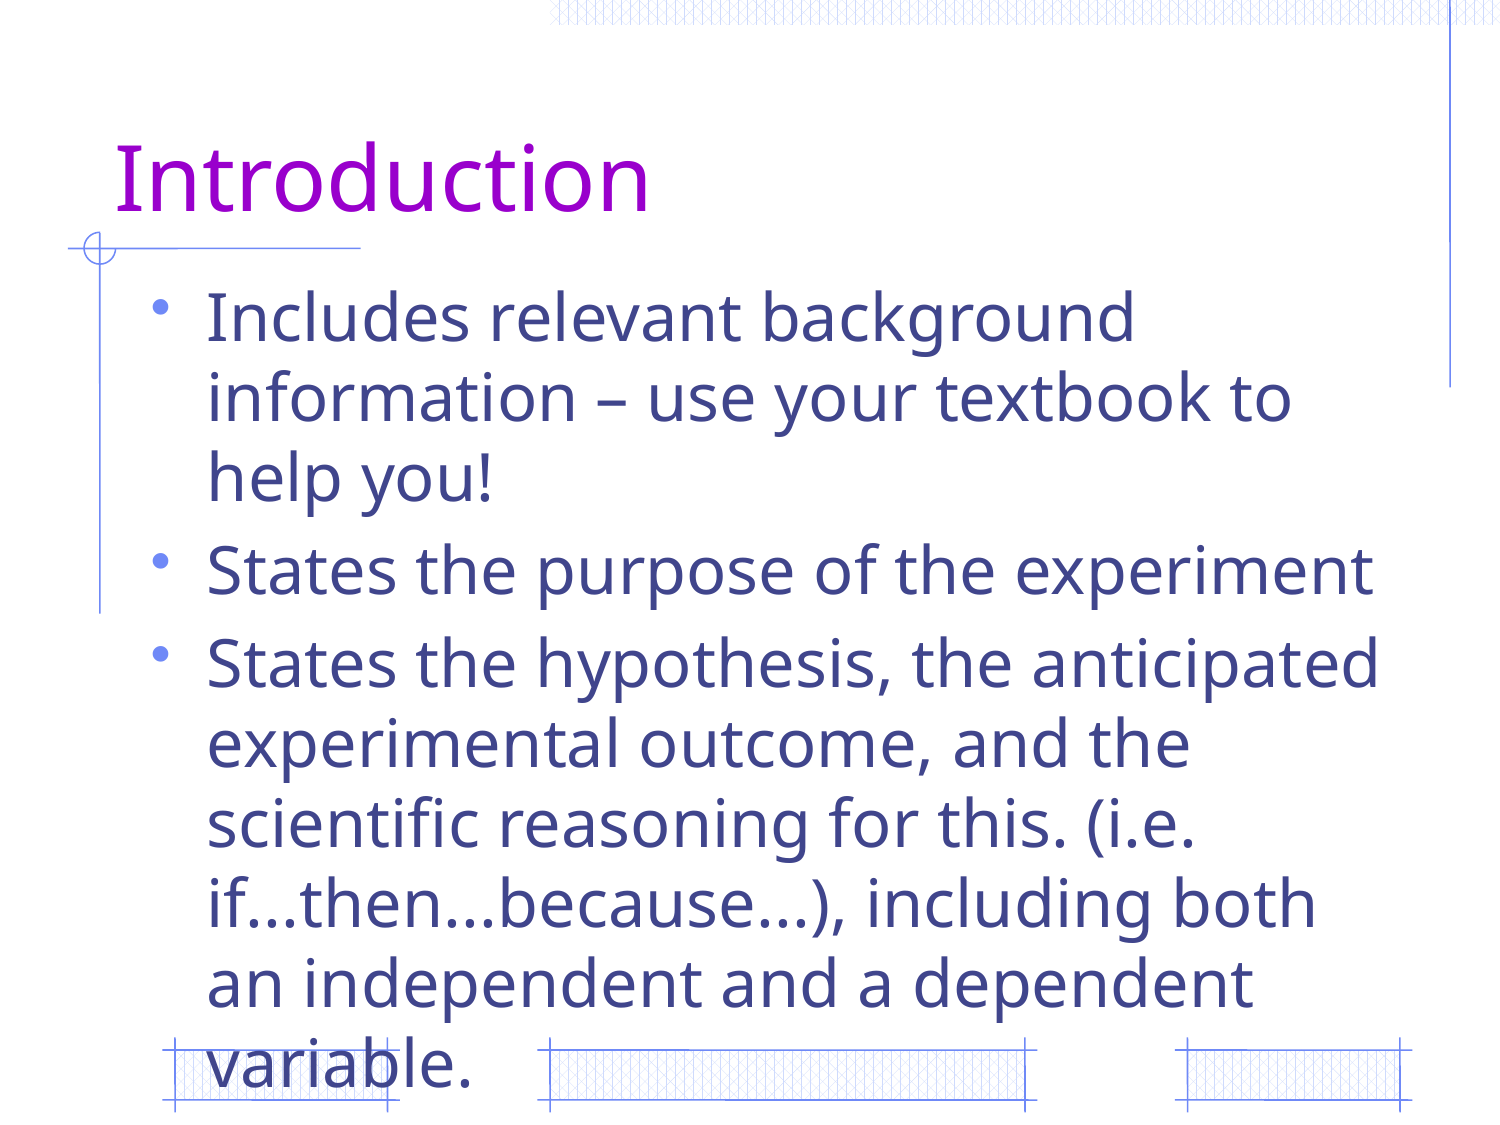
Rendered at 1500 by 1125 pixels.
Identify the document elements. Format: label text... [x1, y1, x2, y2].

list Includes relevant background information – use your textbook to help you! States the purpose of the experiment States the hypothesis, the anticipated experimental outcome, and the scientific reasoning for this. (i.e. if...then...because...), including both an independent and a dependent variable. [135, 266, 1411, 943]
title Introduction [99, 49, 1376, 238]
